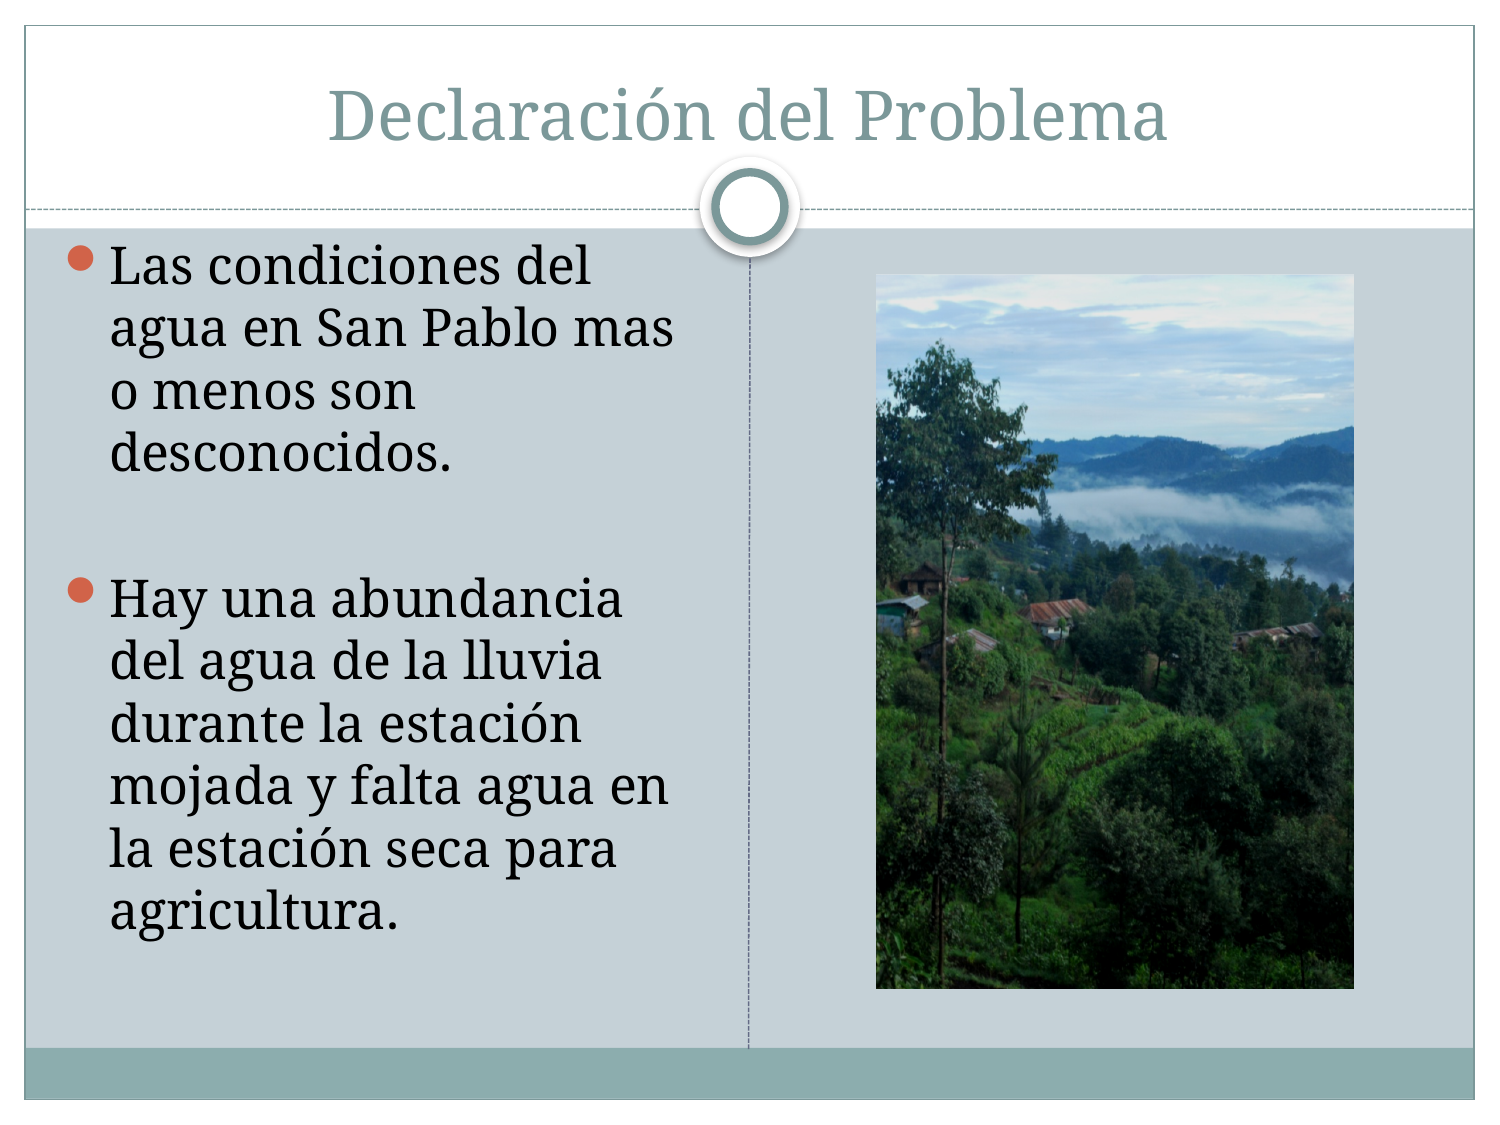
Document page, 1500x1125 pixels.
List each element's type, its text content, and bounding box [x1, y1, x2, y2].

picture [876, 872, 1354, 989]
title Declaración del Problema [49, 37, 1450, 162]
list Las condiciones del agua en San Pablo mas o menos son desconocidos. Hay una abundancia del agua de la lluvia durante la estación mojada y falta agua en la estación seca para agricultura. [49, 224, 712, 993]
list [756, 392, 1472, 872]
picture [876, 275, 1354, 392]
